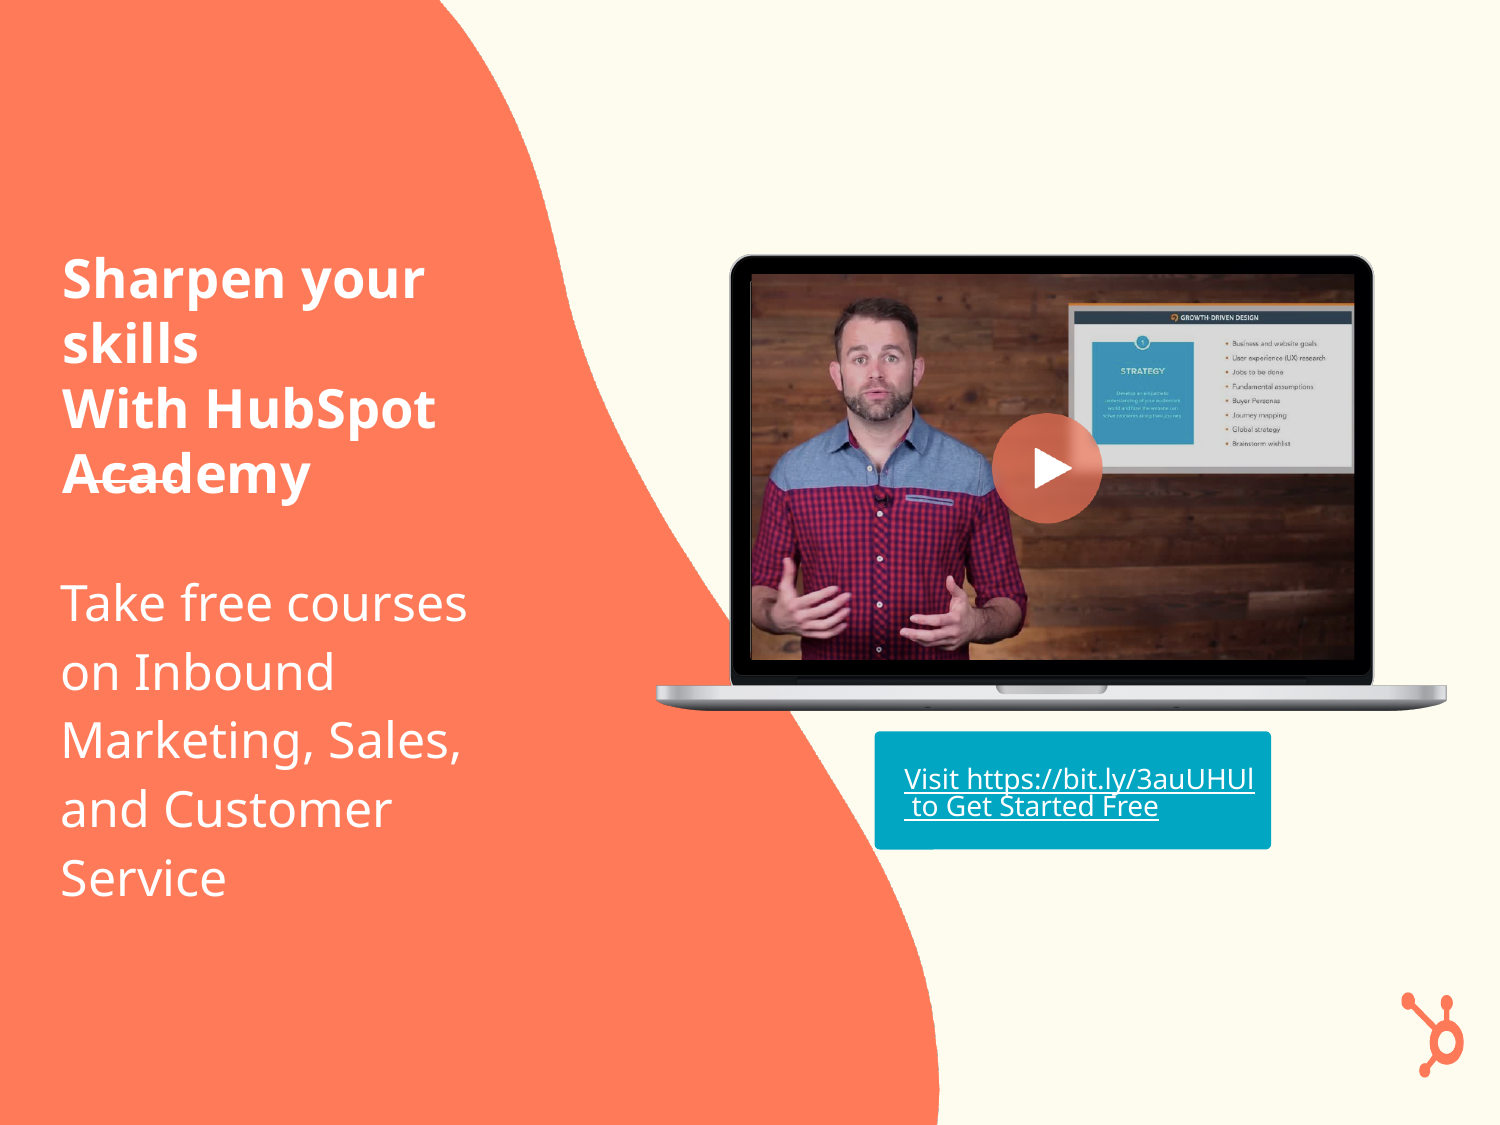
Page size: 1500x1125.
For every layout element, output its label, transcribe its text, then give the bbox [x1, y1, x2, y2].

text_box Sharpen your skills With HubSpot Academy [47, 229, 565, 355]
text_box Take free courses on Inbound Marketing, Sales, and Customer Service [45, 547, 513, 630]
text_box [874, 731, 1272, 850]
picture [0, 0, 1500, 1125]
text_box Visit https://bit.ly/3auUHUl to Get Started Free [889, 746, 1272, 837]
text_box [52, 635, 543, 896]
